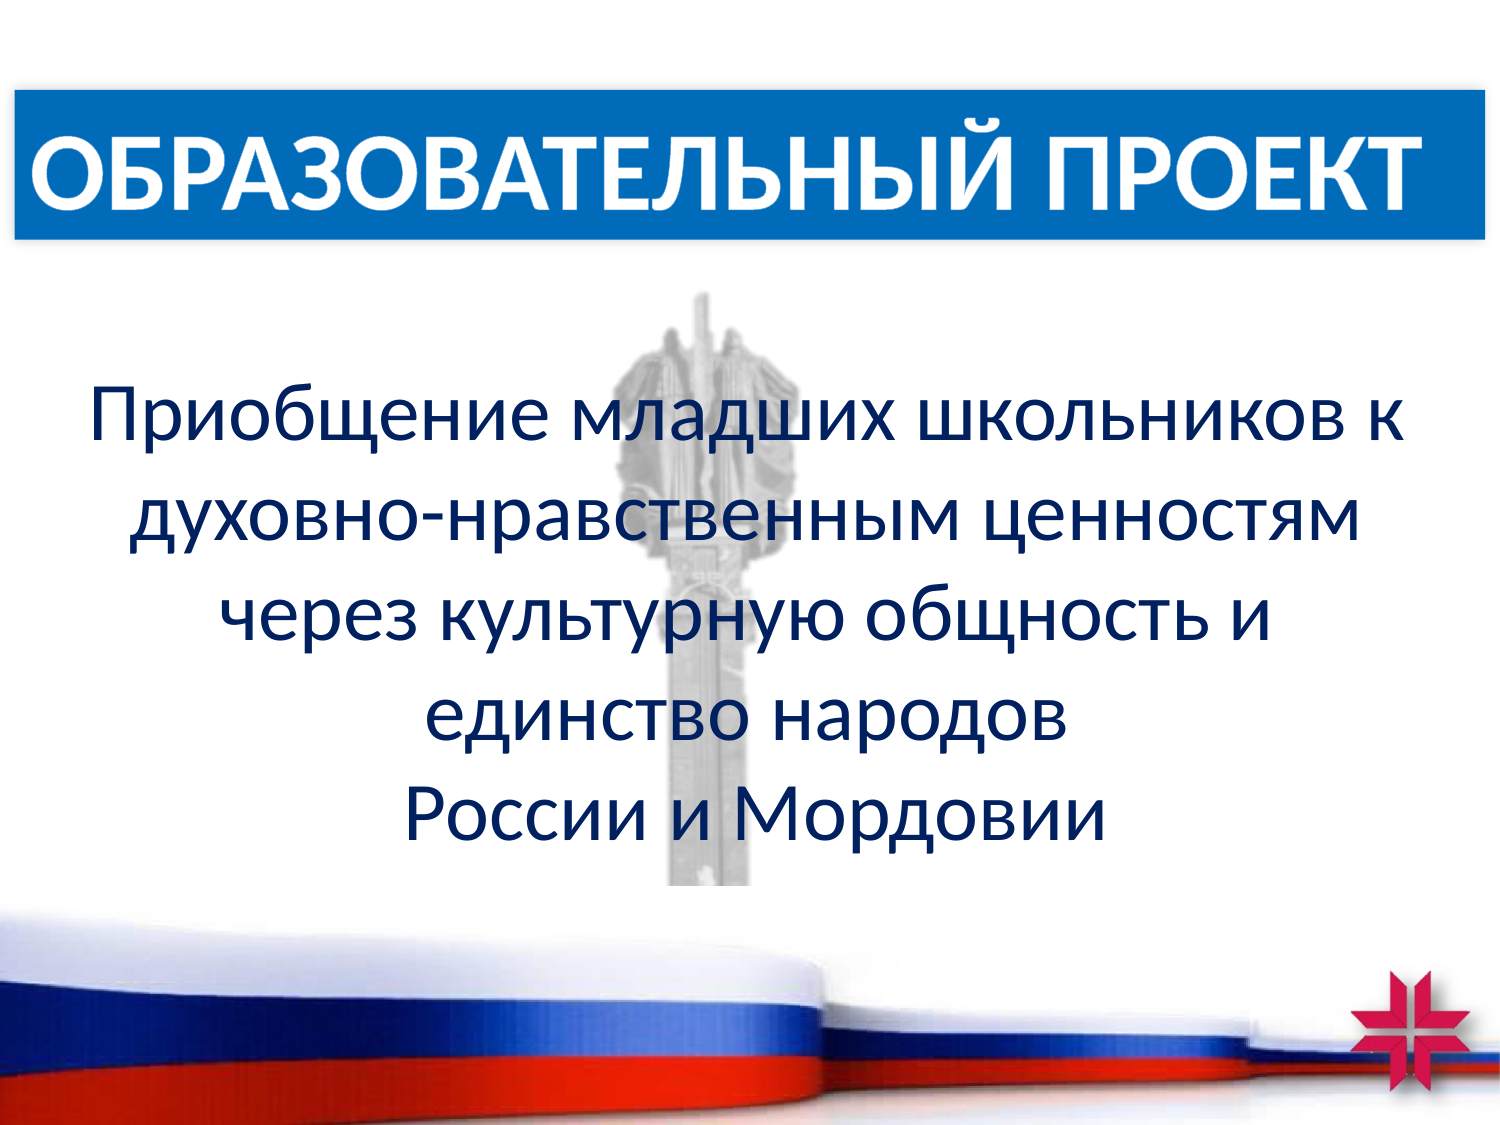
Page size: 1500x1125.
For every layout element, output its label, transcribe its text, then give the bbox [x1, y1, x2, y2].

text_box ОБРАЗОВАТЕЛЬНЫЙ ПРОЕКТ [14, 89, 1486, 122]
picture [0, 122, 1500, 1125]
